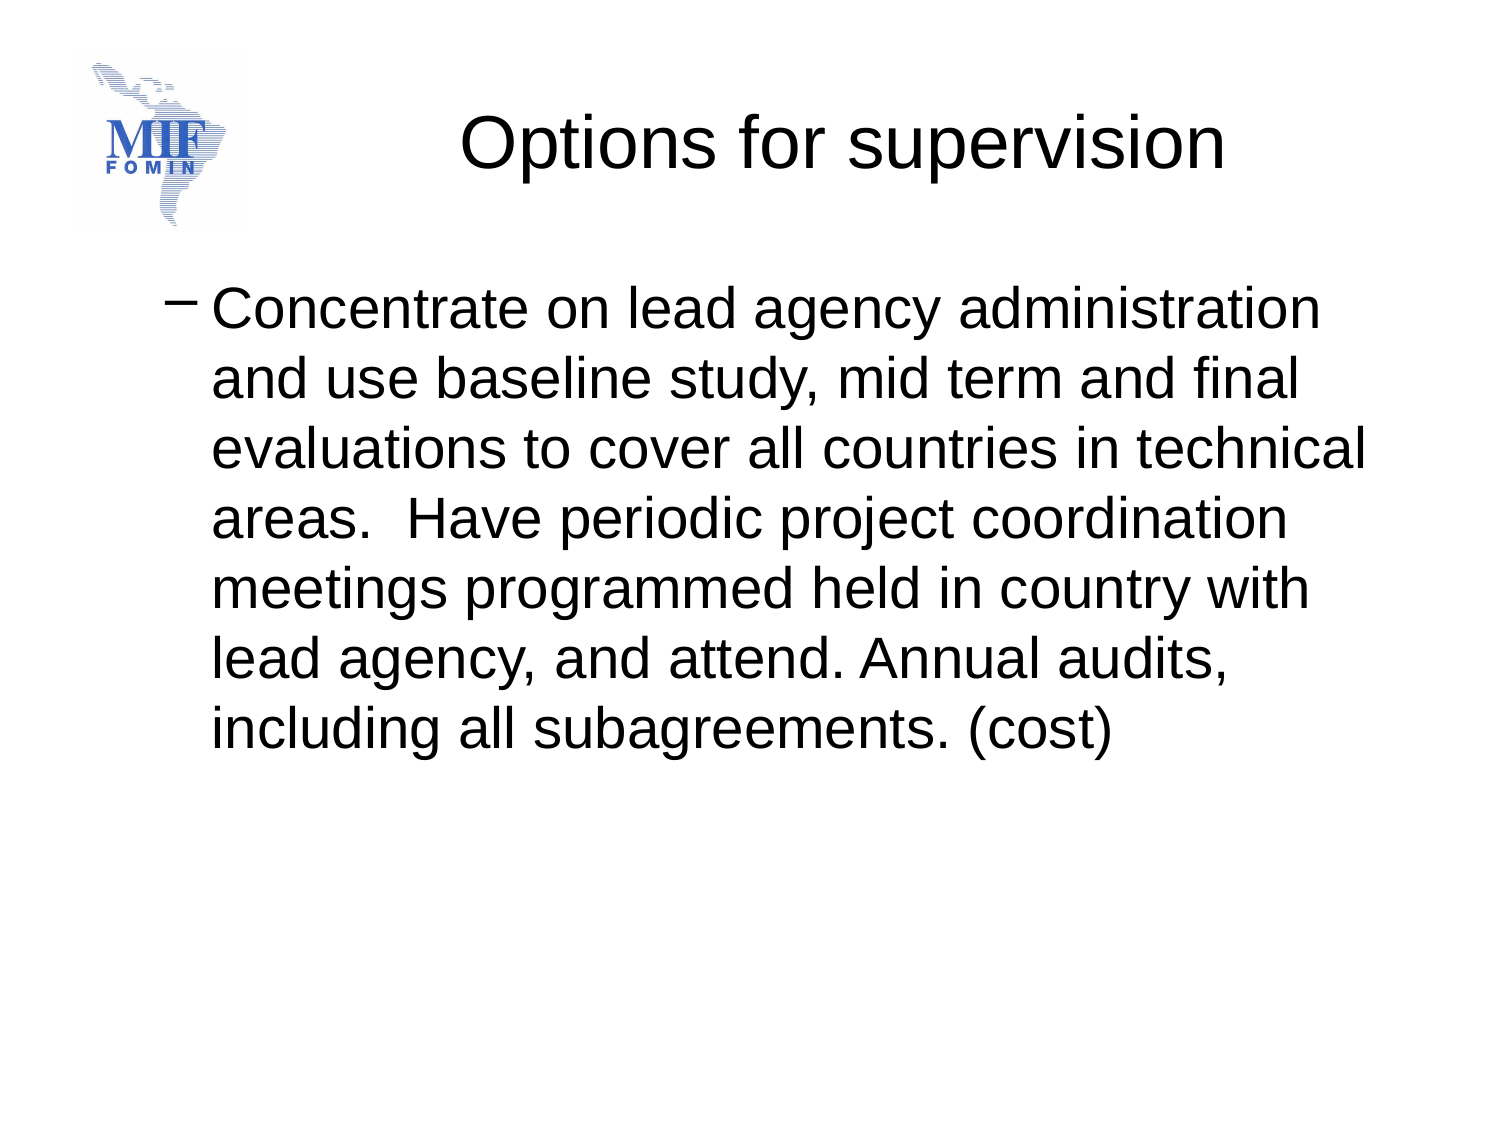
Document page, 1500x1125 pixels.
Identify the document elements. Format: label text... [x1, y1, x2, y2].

title Options for supervision [262, 44, 1426, 233]
list Concentrate on lead agency administration and use baseline study, mid term and final evaluations to cover all countries in technical areas. Have periodic project coordination meetings programmed held in country with lead agency, and attend. Annual audits, including all subagreements. (cost) [74, 262, 1426, 1006]
picture [75, 49, 247, 232]
